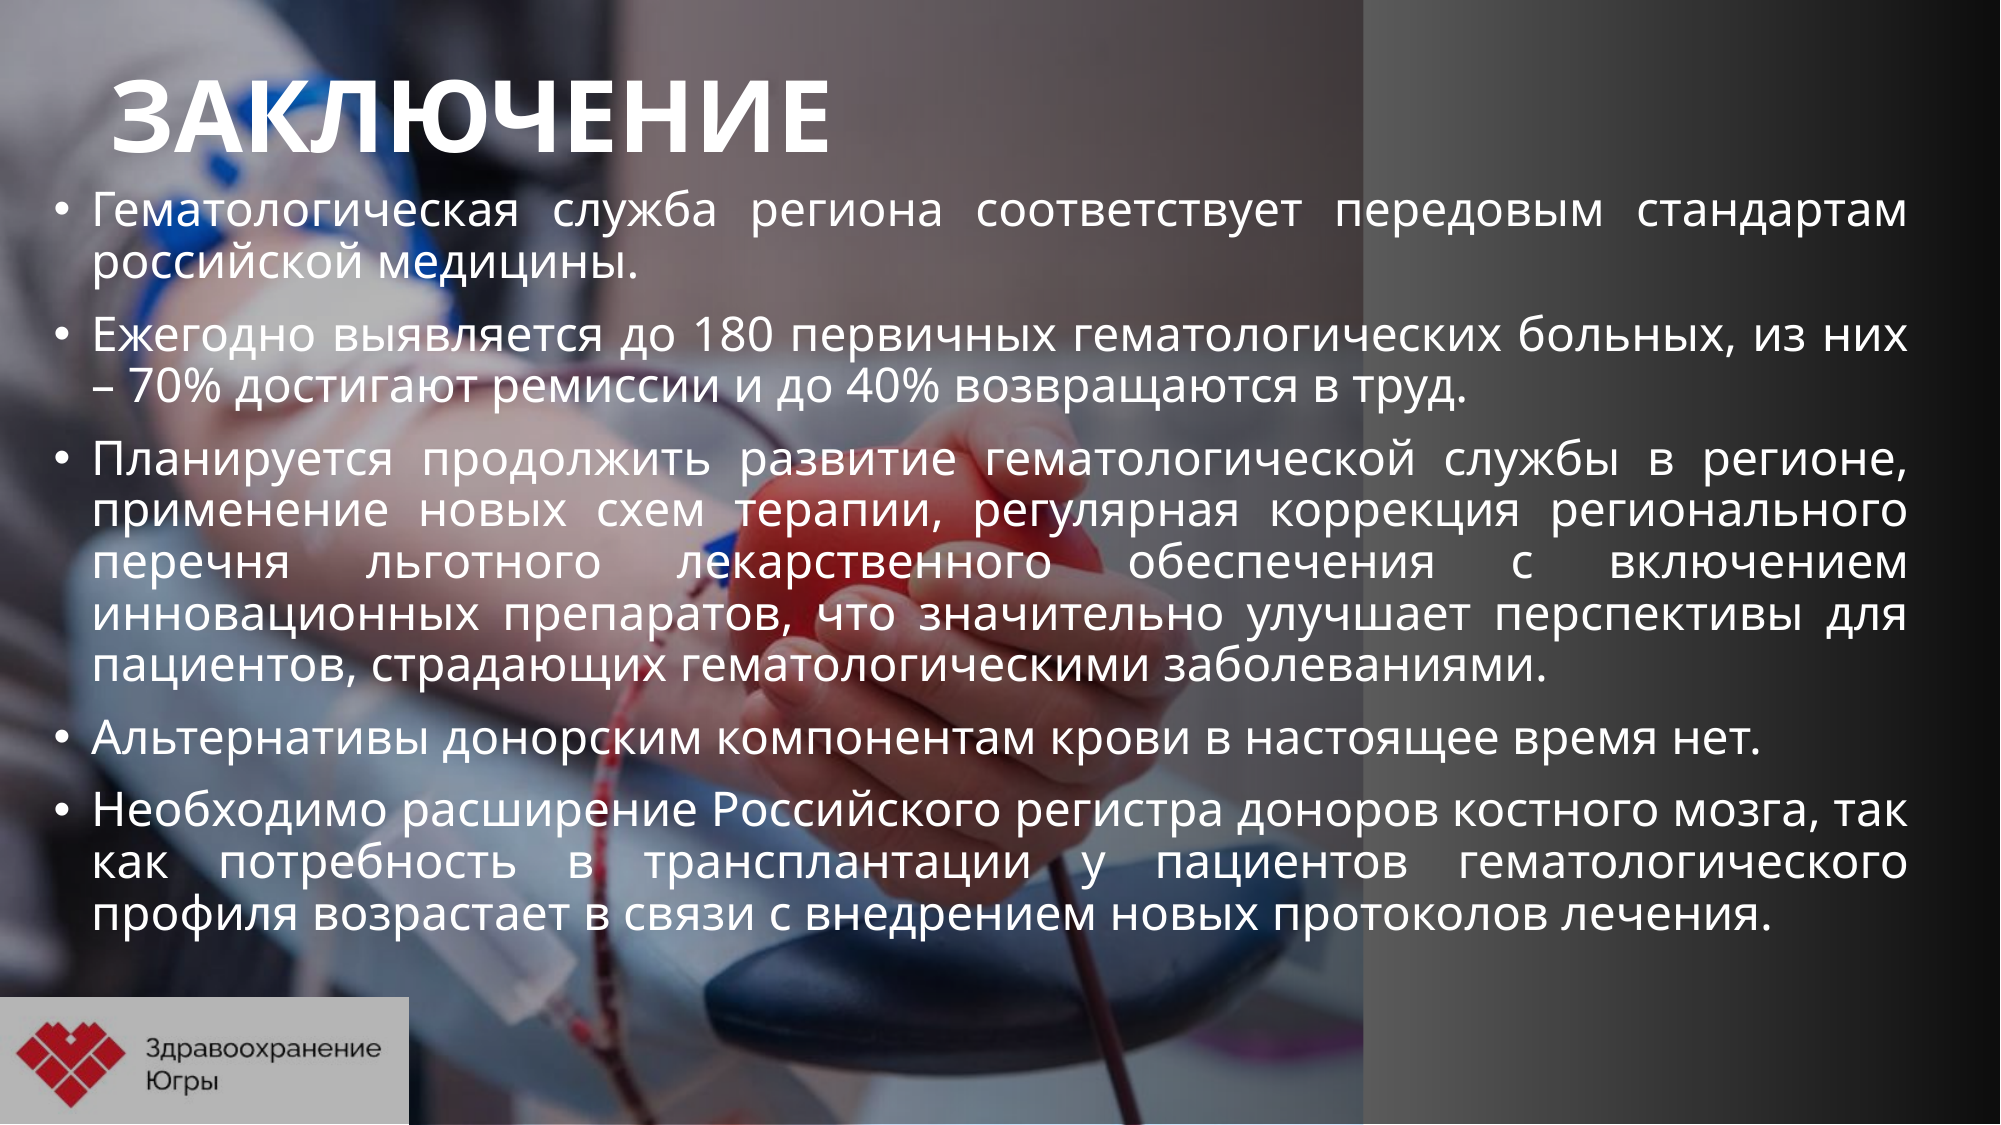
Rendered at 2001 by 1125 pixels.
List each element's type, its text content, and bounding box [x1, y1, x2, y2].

text_box [1364, 0, 2000, 1124]
picture [0, 0, 1364, 1125]
text_box Гематологическая служба региона соответствует передовым стандартам российской медицины. Ежегодно выявляется до 180 первичных гематологических больных, из них – 70% достигают ремиссии и до 40% возвращаются в труд. Планируется продолжить развитие гематологической службы в регионе, применение новых схем терапии, регулярная коррекция регионального перечня льготного лекарственного обеспечения с включением инновационных препаратов, что значительно улучшает перспективы для пациентов, страдающих гематологическими заболеваниями. Альтернативы донорским компонентам крови в настоящее время нет. Необходимо расширение Российского регистра доноров костного мозга, так как потребность в трансплантации у пациентов гематологического профиля возрастает в связи с внедрением новых протоколов лечения. [1364, 178, 1926, 971]
